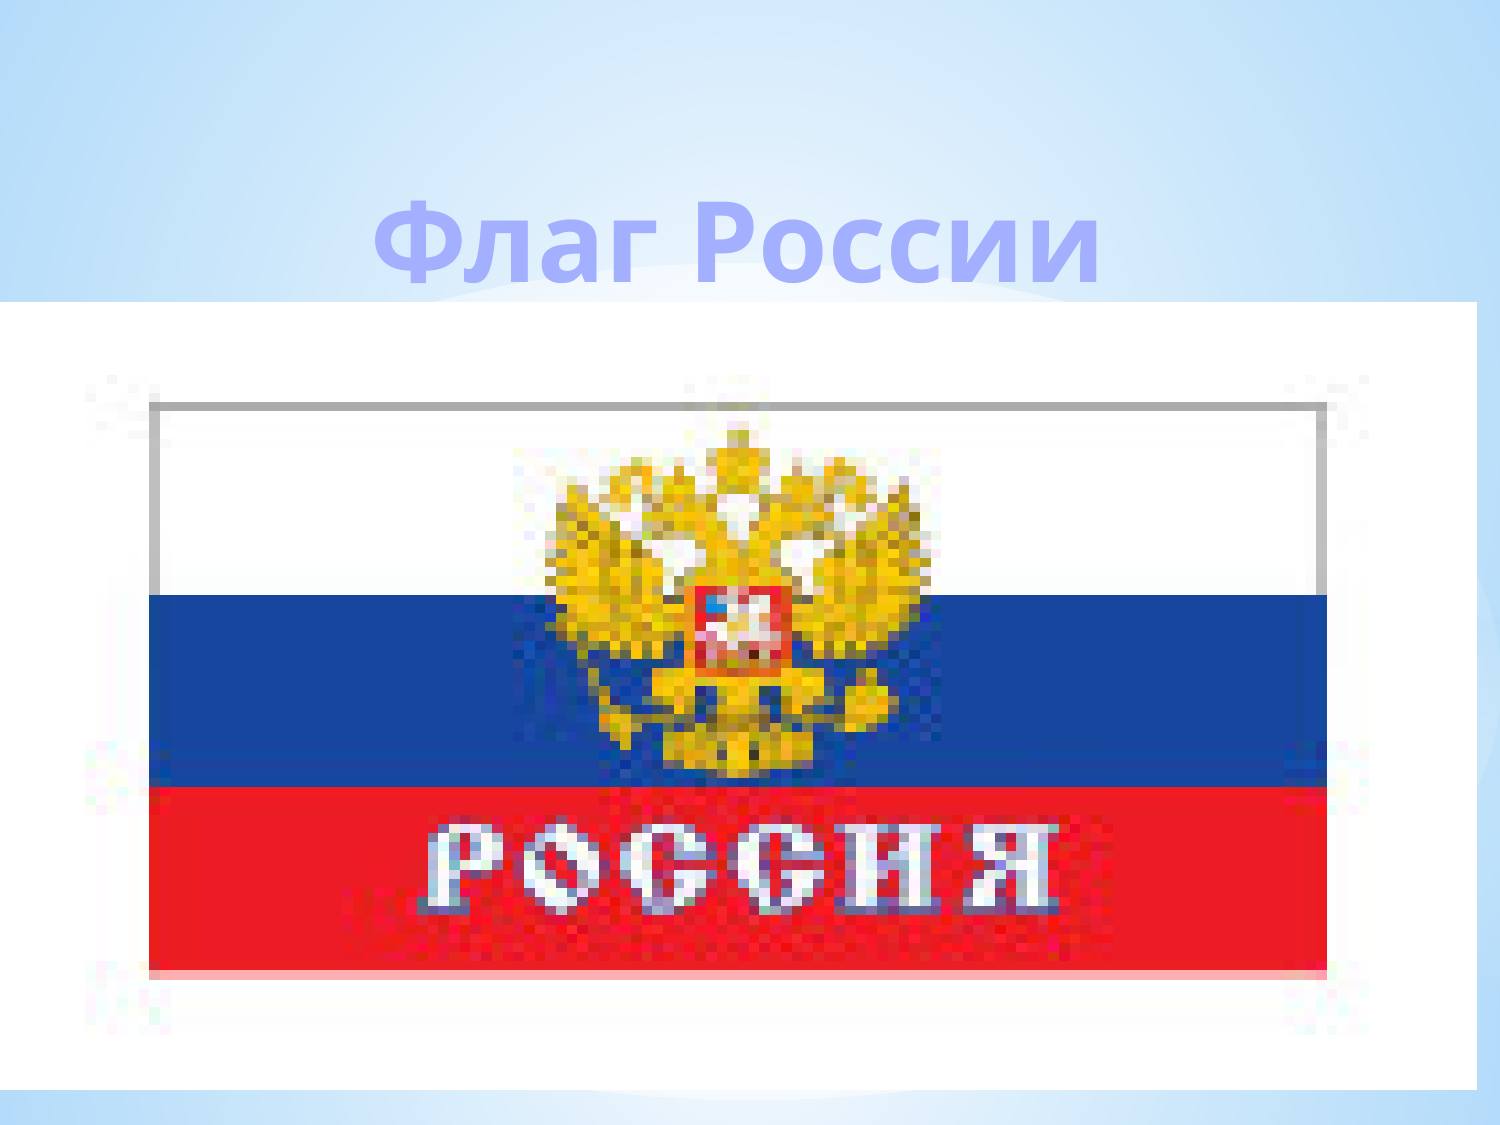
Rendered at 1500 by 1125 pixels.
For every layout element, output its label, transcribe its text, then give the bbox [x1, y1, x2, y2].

picture [0, 302, 1477, 1091]
text_box Флаг России [169, 162, 1307, 299]
